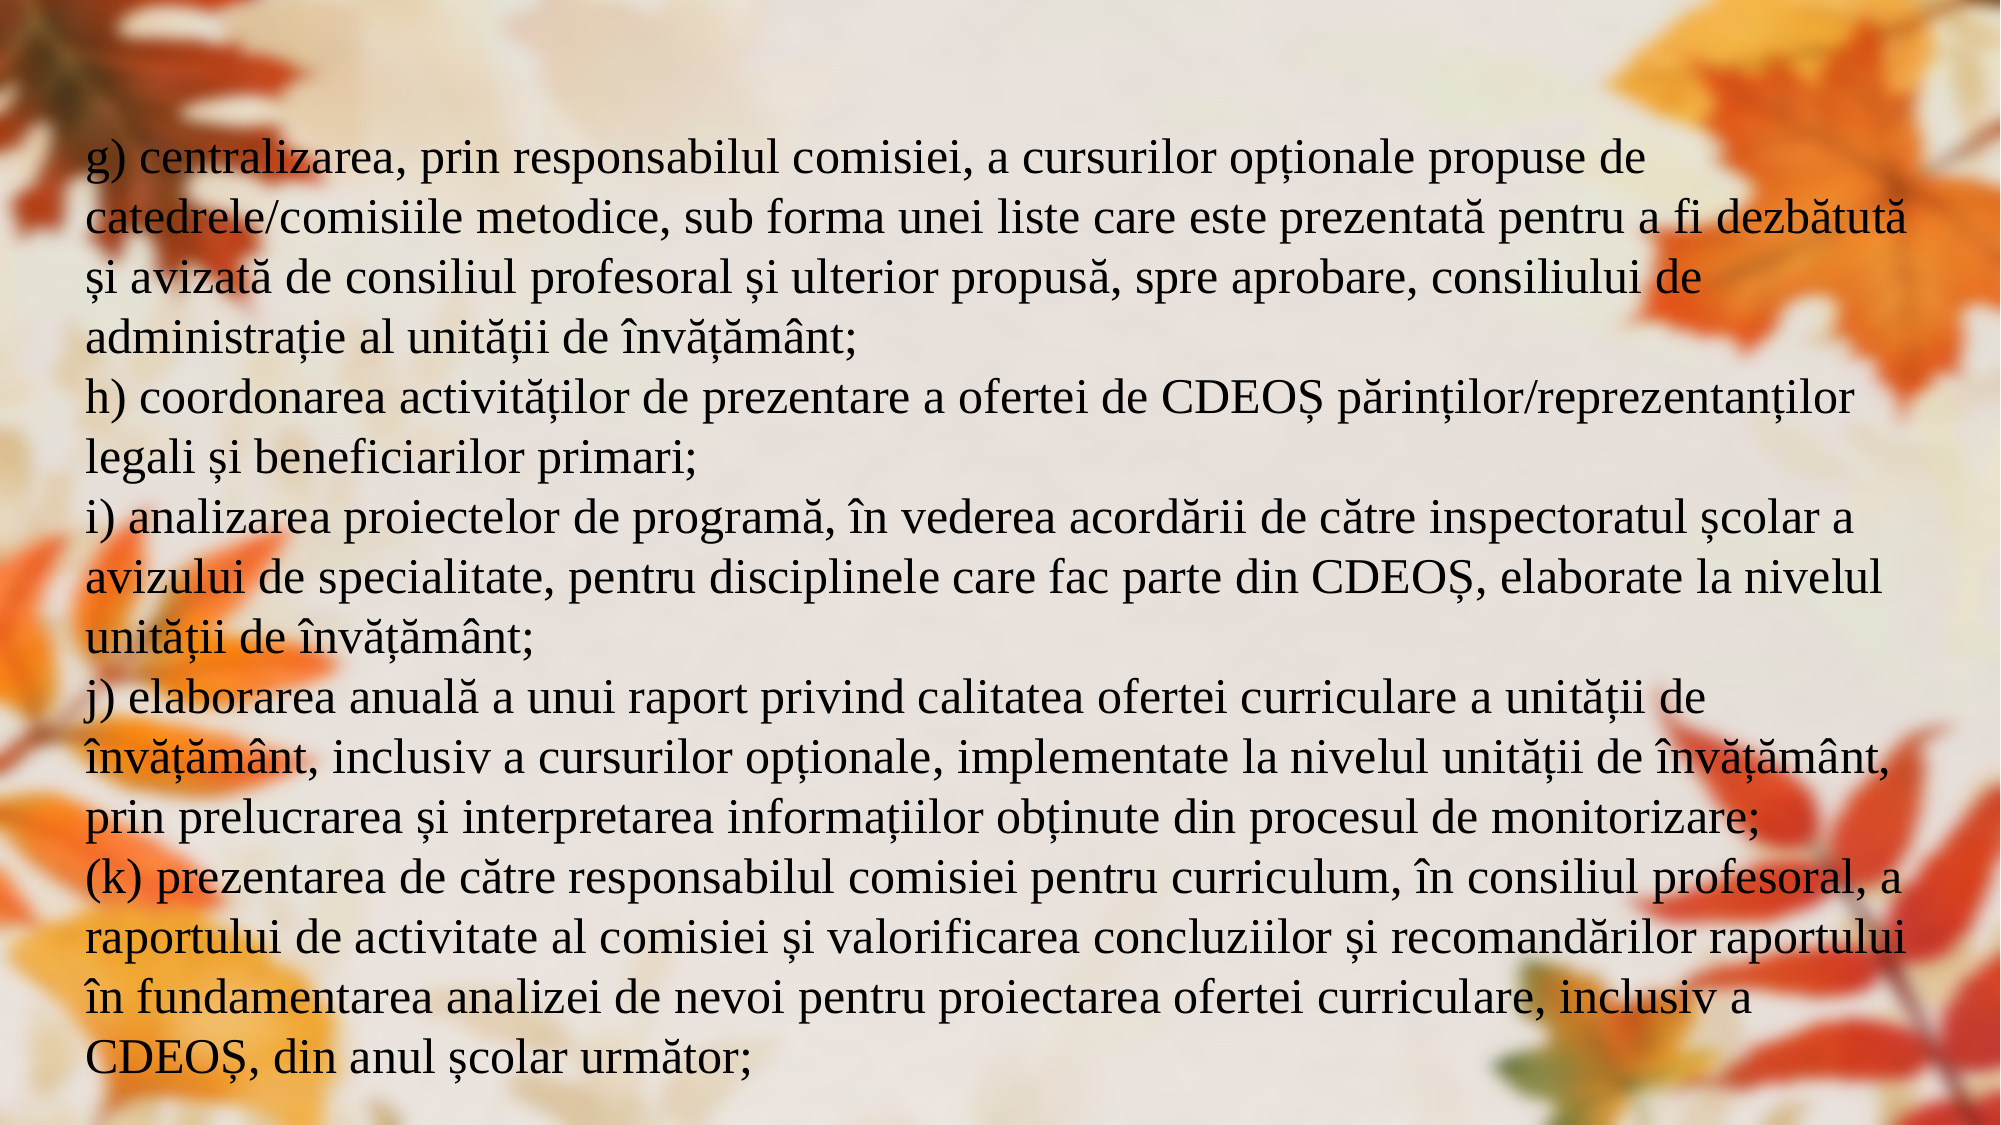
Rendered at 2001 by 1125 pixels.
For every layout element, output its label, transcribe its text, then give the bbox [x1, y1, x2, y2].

picture [0, 0, 2001, 1125]
list g) centralizarea, prin responsabilul comisiei, a cursurilor opționale propuse de catedrele/comisiile metodice, sub forma unei liste care este prezentată pentru a fi dezbătută și avizată de consiliul profesoral și ulterior propusă, spre aprobare, consiliului de administrație al unității de învățământ; h) coordonarea activităților de prezentare a ofertei de CDEOȘ părinților/reprezentanților legali și beneficiarilor primari; i) analizarea proiectelor de programă, în vederea acordării de către inspectoratul școlar a avizului de specialitate, pentru disciplinele care fac parte din CDEOȘ, elaborate la nivelul unității de învățământ; j) elaborarea anuală a unui raport privind calitatea ofertei curriculare a unității de învățământ, inclusiv a cursurilor opționale, implementate la nivelul unității de învățământ, prin prelucrarea și interpretarea informațiilor obținute din procesul de monitorizare; (k) prezentarea de către responsabilul comisiei pentru curriculum, în consiliul profesoral, a raportului de activitate al comisiei și valorificarea concluziilor și recomandărilor raportului în fundamentarea analizei de nevoi pentru proiectarea ofertei curriculare, inclusiv a CDEOȘ, din anul școlar următor; [70, 116, 1950, 1098]
